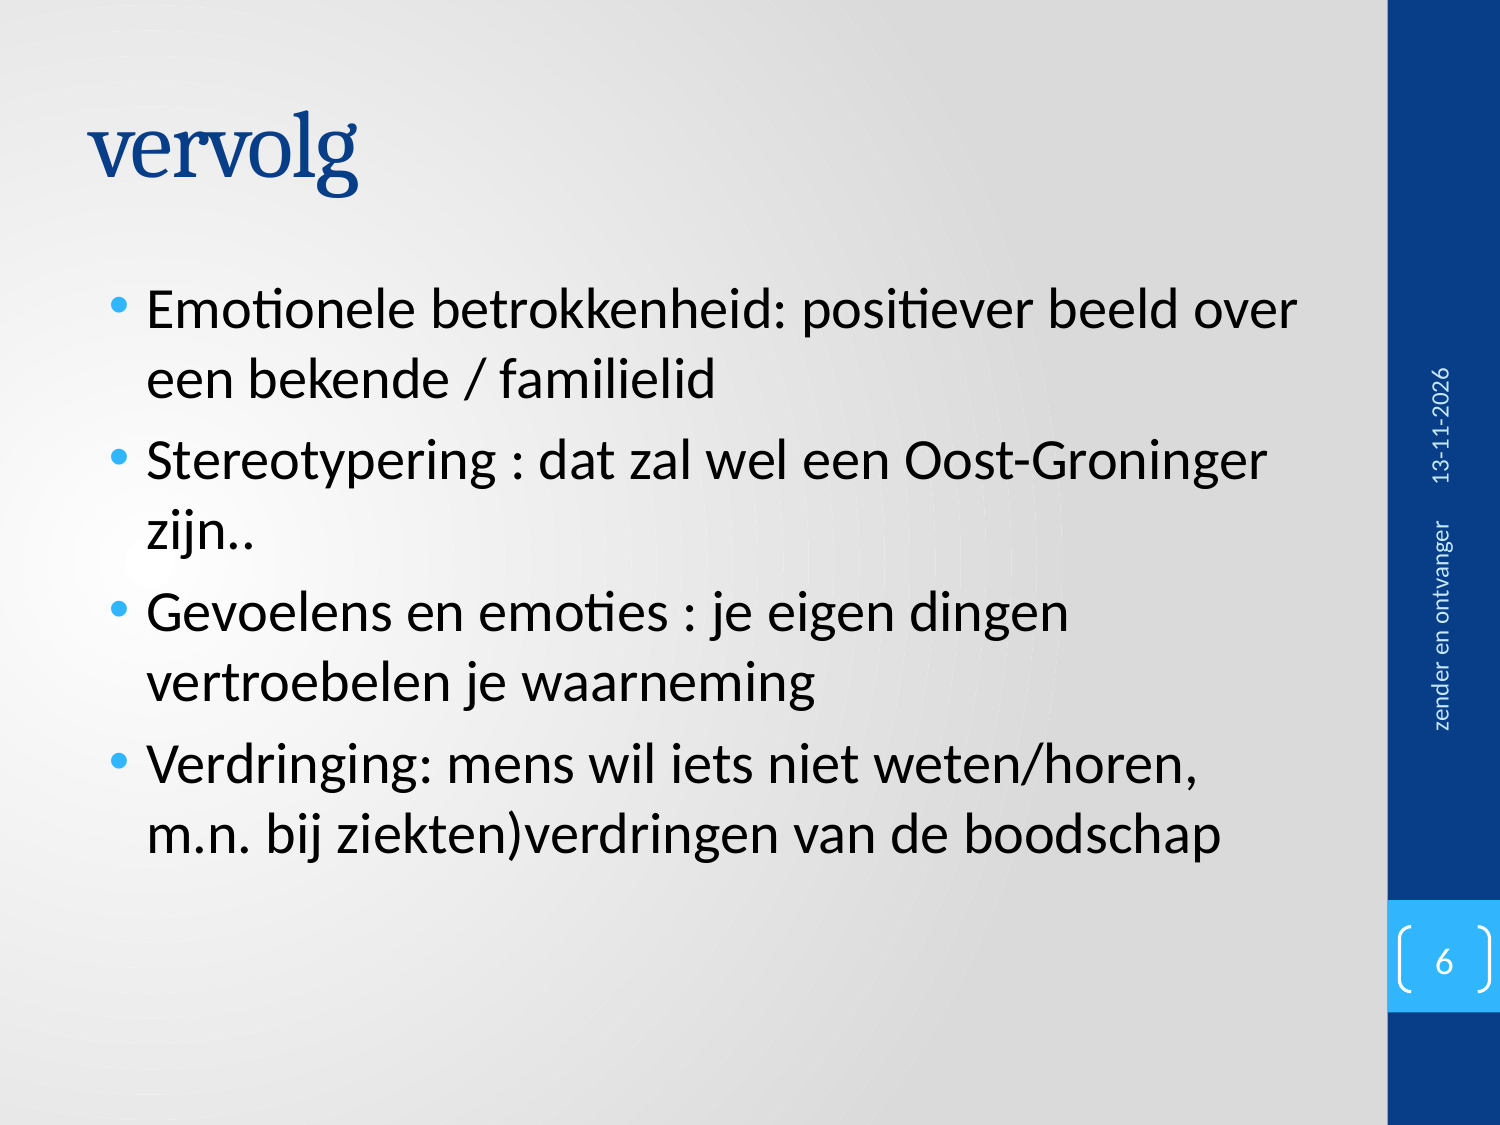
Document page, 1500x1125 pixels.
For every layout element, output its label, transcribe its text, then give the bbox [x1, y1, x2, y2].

footer zender en ontvanger [1408, 500, 1469, 889]
slide_number 6 [1397, 925, 1492, 994]
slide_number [1408, 100, 1469, 500]
title vervolg [75, 45, 1325, 233]
list Emotionele betrokkenheid: positiever beeld over een bekende / familielid Stereotypering : dat zal wel een Oost-Groninger zijn.. Gevoelens en emoties : je eigen dingen vertroebelen je waarneming Verdringing: mens wil iets niet weten/horen, m.n. bij ziekten)verdringen van de boodschap [75, 262, 1325, 1050]
